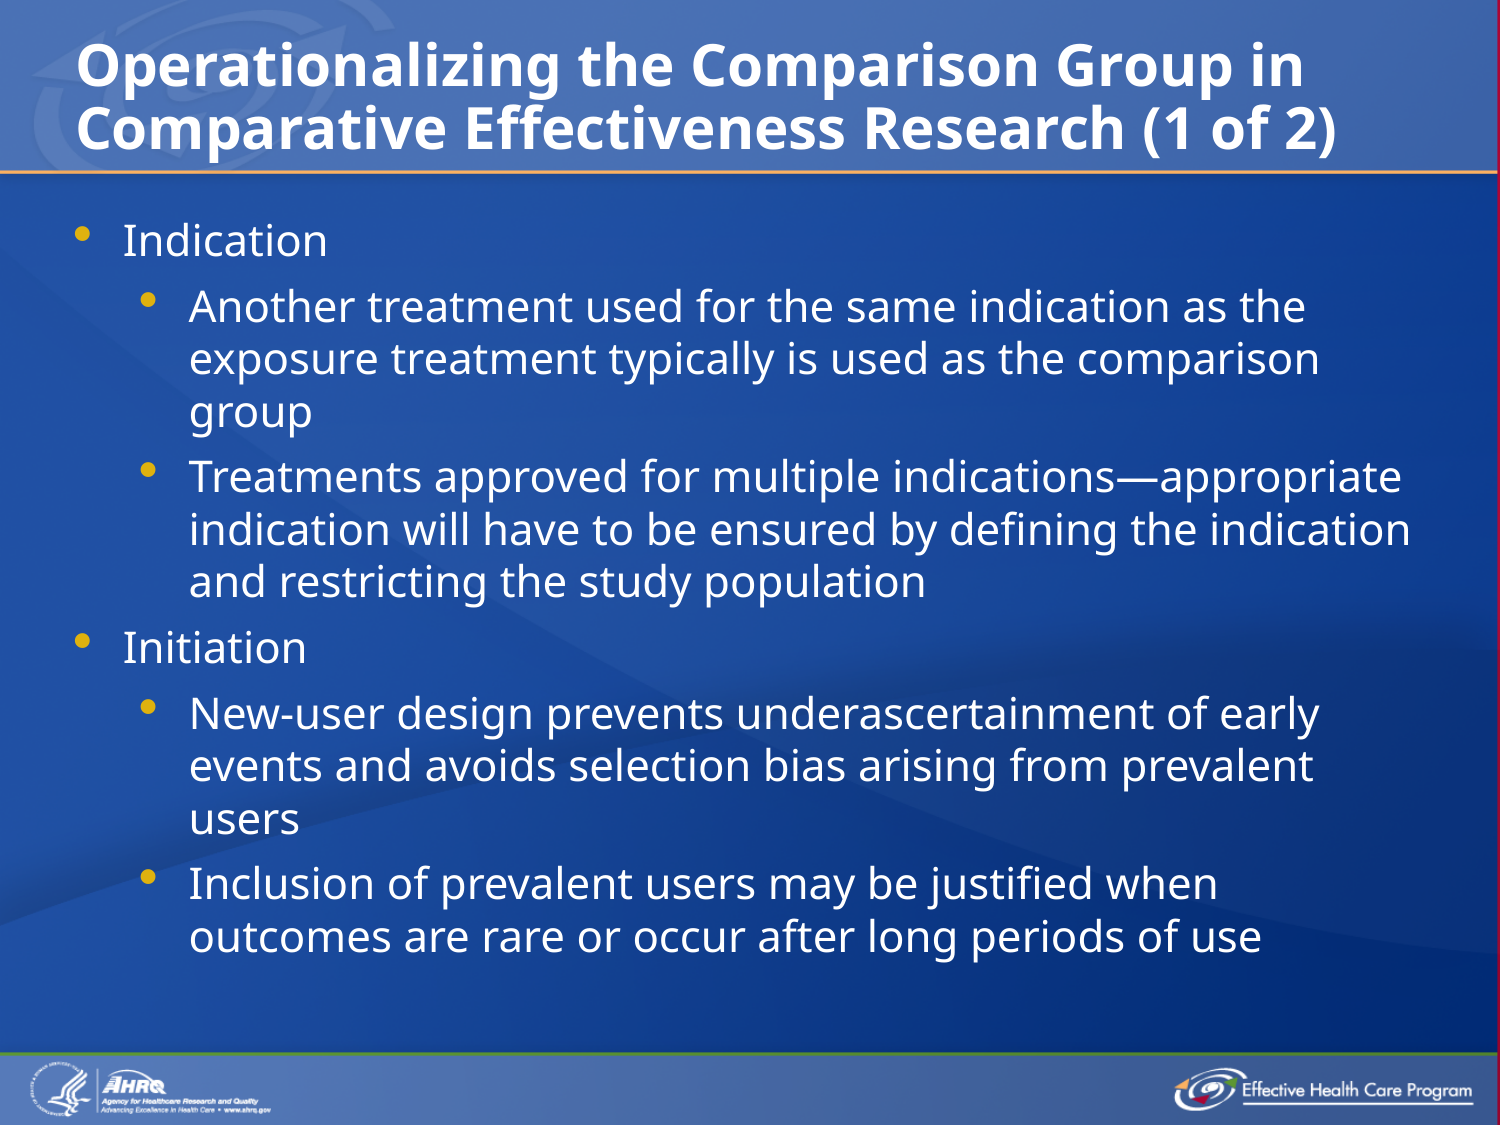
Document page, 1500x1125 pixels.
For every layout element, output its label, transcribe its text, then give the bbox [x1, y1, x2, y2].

picture [0, 0, 1500, 1125]
list Indication Another treatment used for the same indication as the exposure treatment typically is used as the comparison group Treatments approved for multiple indications—appropriate indication will have to be ensured by defining the indication and restricting the study population Initiation New-user design prevents underascertainment of early events and avoids selection bias arising from prevalent users Inclusion of prevalent users may be justified when outcomes are rare or occur after long periods of use [75, 213, 1425, 1005]
title Operationalizing the Comparison Group in Comparative Effectiveness Research (1 of 2) [75, 21, 1425, 163]
